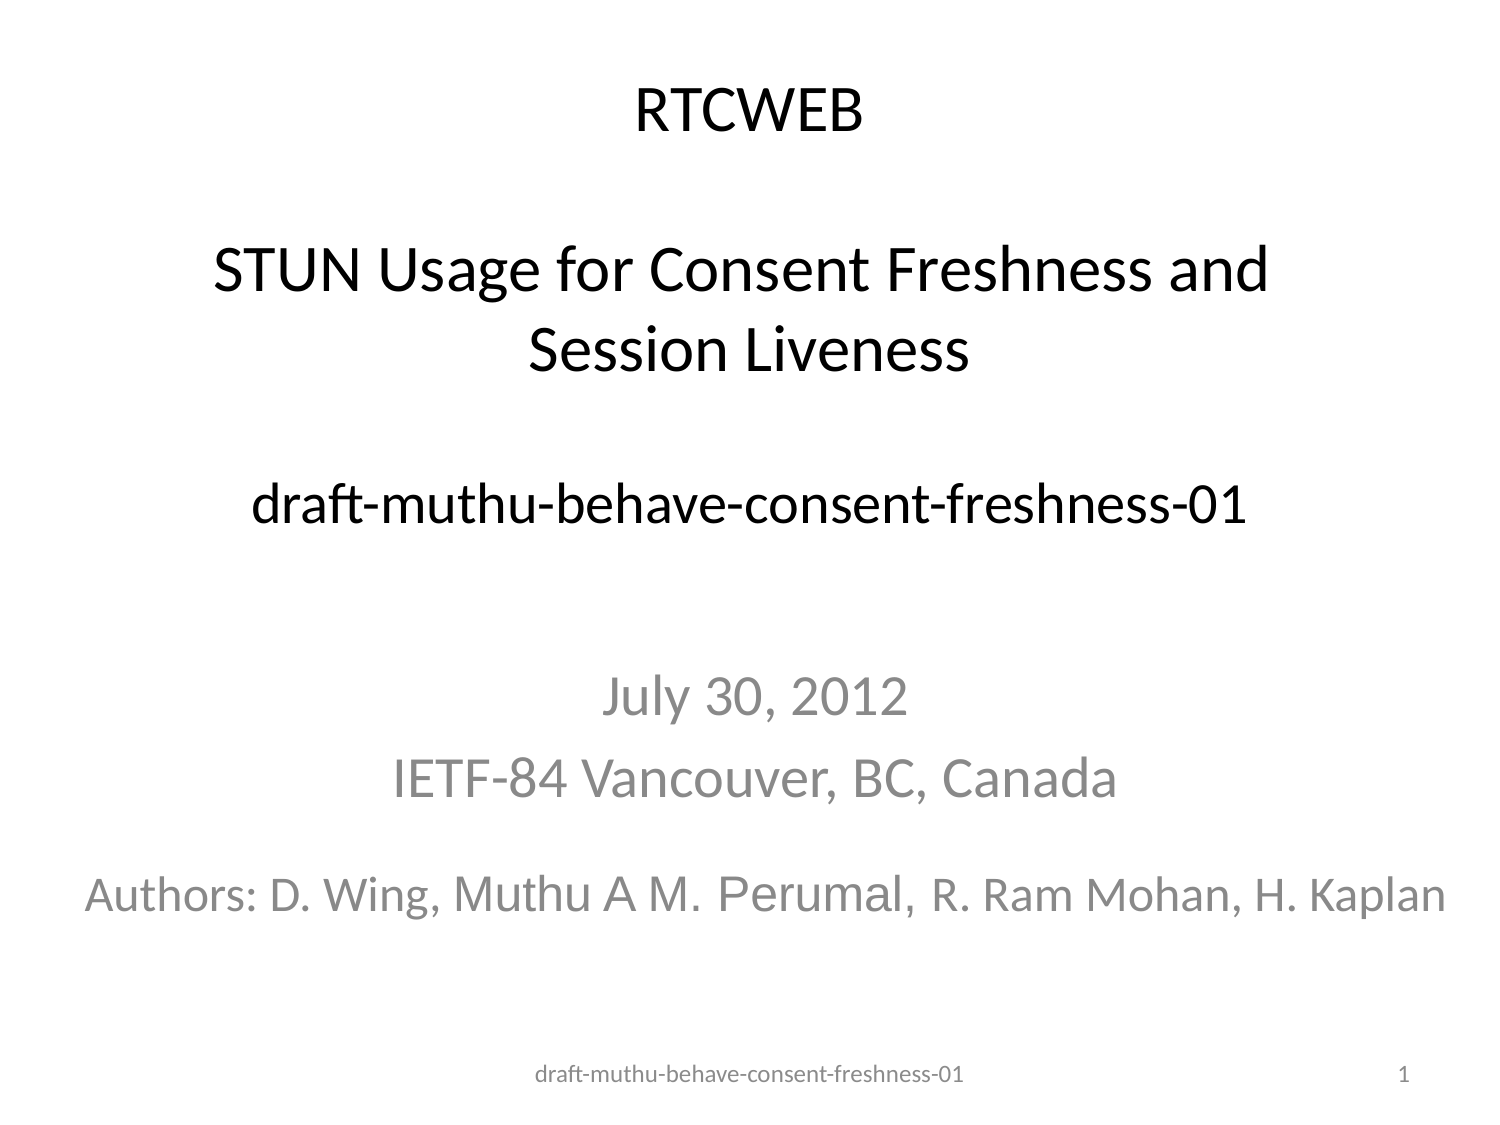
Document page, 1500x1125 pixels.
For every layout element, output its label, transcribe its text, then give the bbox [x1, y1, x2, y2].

text_box Authors: D. Wing, Muthu A M. Perumal, R. Ram Mohan, H. Kaplan [62, 784, 1469, 950]
subtitle July 30, 2012 IETF-84 Vancouver, BC, Canada [163, 649, 1348, 938]
footer draft-muthu-behave-consent-freshness-01 [512, 1042, 988, 1103]
slide_number 1 [1074, 1042, 1425, 1103]
title RTCWEB STUN Usage for Consent Freshness and Session Liveness draft-muthu-behave-consent-freshness-01 [74, 112, 1426, 488]
